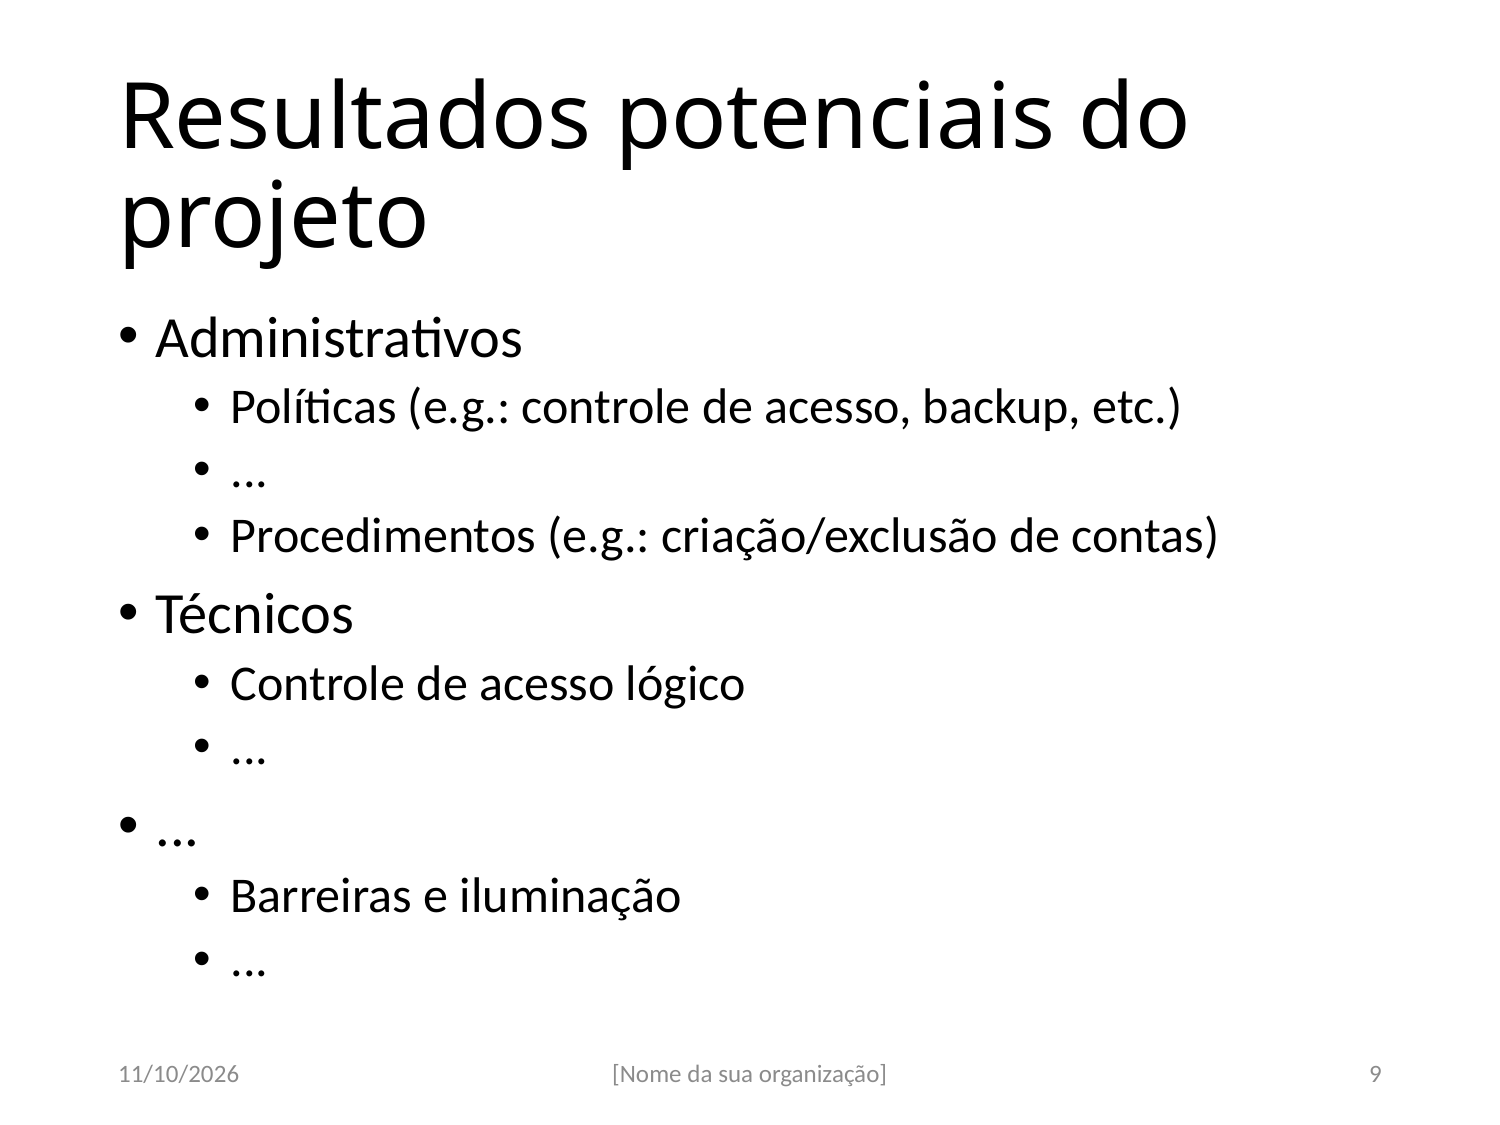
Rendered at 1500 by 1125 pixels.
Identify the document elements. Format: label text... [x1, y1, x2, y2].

title Resultados potenciais do projeto [103, 59, 1397, 278]
footer [Nome da sua organização] [496, 1042, 1004, 1103]
list Administrativos Políticas (e.g.: controle de acesso, backup, etc.) ... Procedimentos (e.g.: criação/exclusão de contas) Técnicos Controle de acesso lógico ... ... Barreiras e iluminação ... [103, 299, 1397, 1014]
slide_number 9 [1059, 1042, 1397, 1103]
slide_number 07-Sep-17 [103, 1042, 441, 1103]
